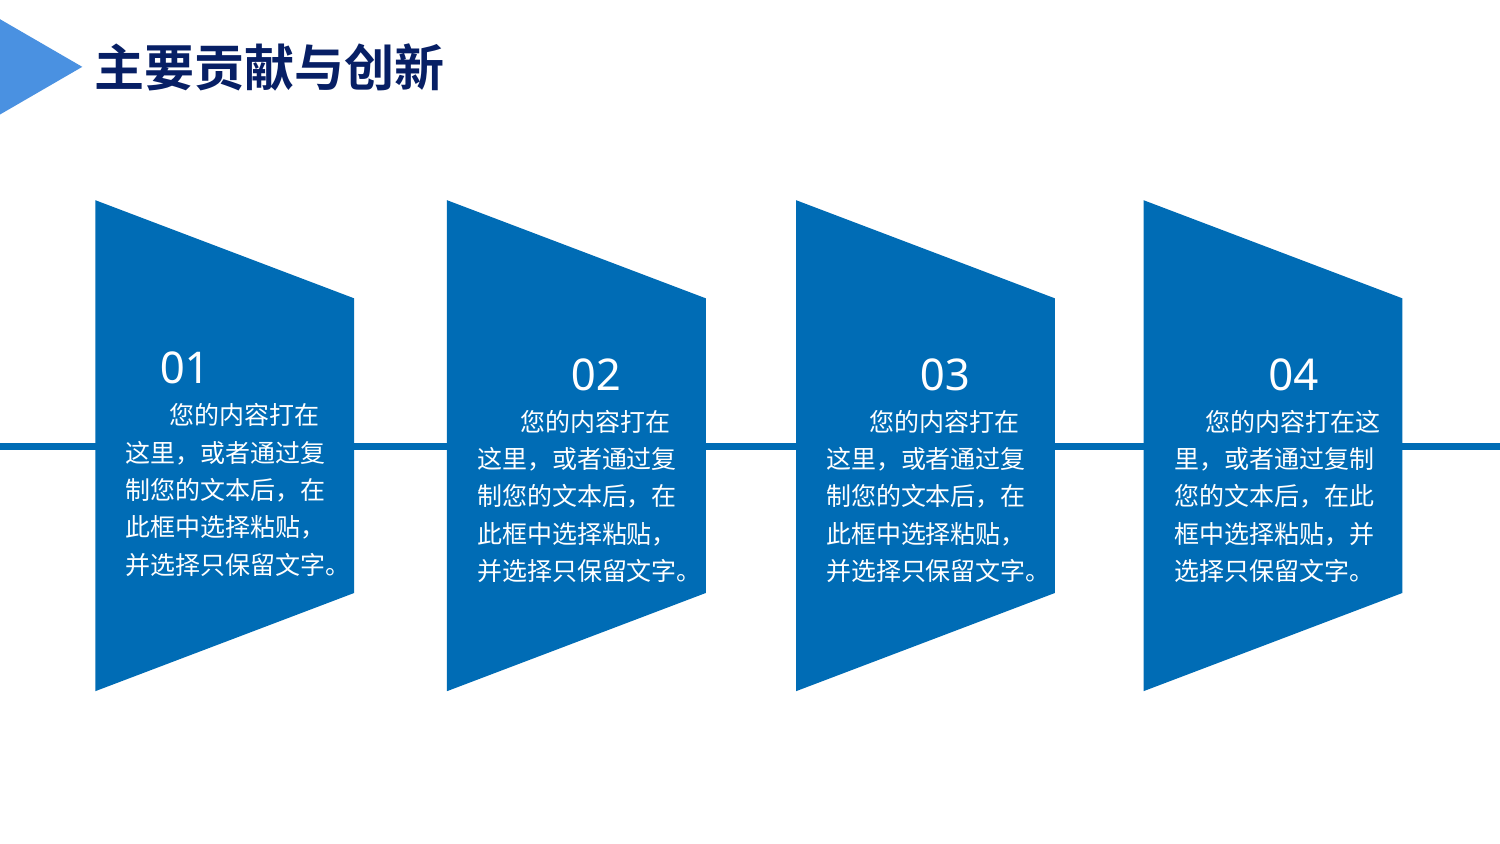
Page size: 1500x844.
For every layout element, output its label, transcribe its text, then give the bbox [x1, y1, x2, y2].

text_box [1143, 200, 1403, 692]
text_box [446, 200, 706, 692]
text_box [0, 19, 83, 115]
text_box 主要贡献与创新 [79, 29, 461, 105]
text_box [95, 200, 355, 692]
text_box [796, 200, 1055, 692]
